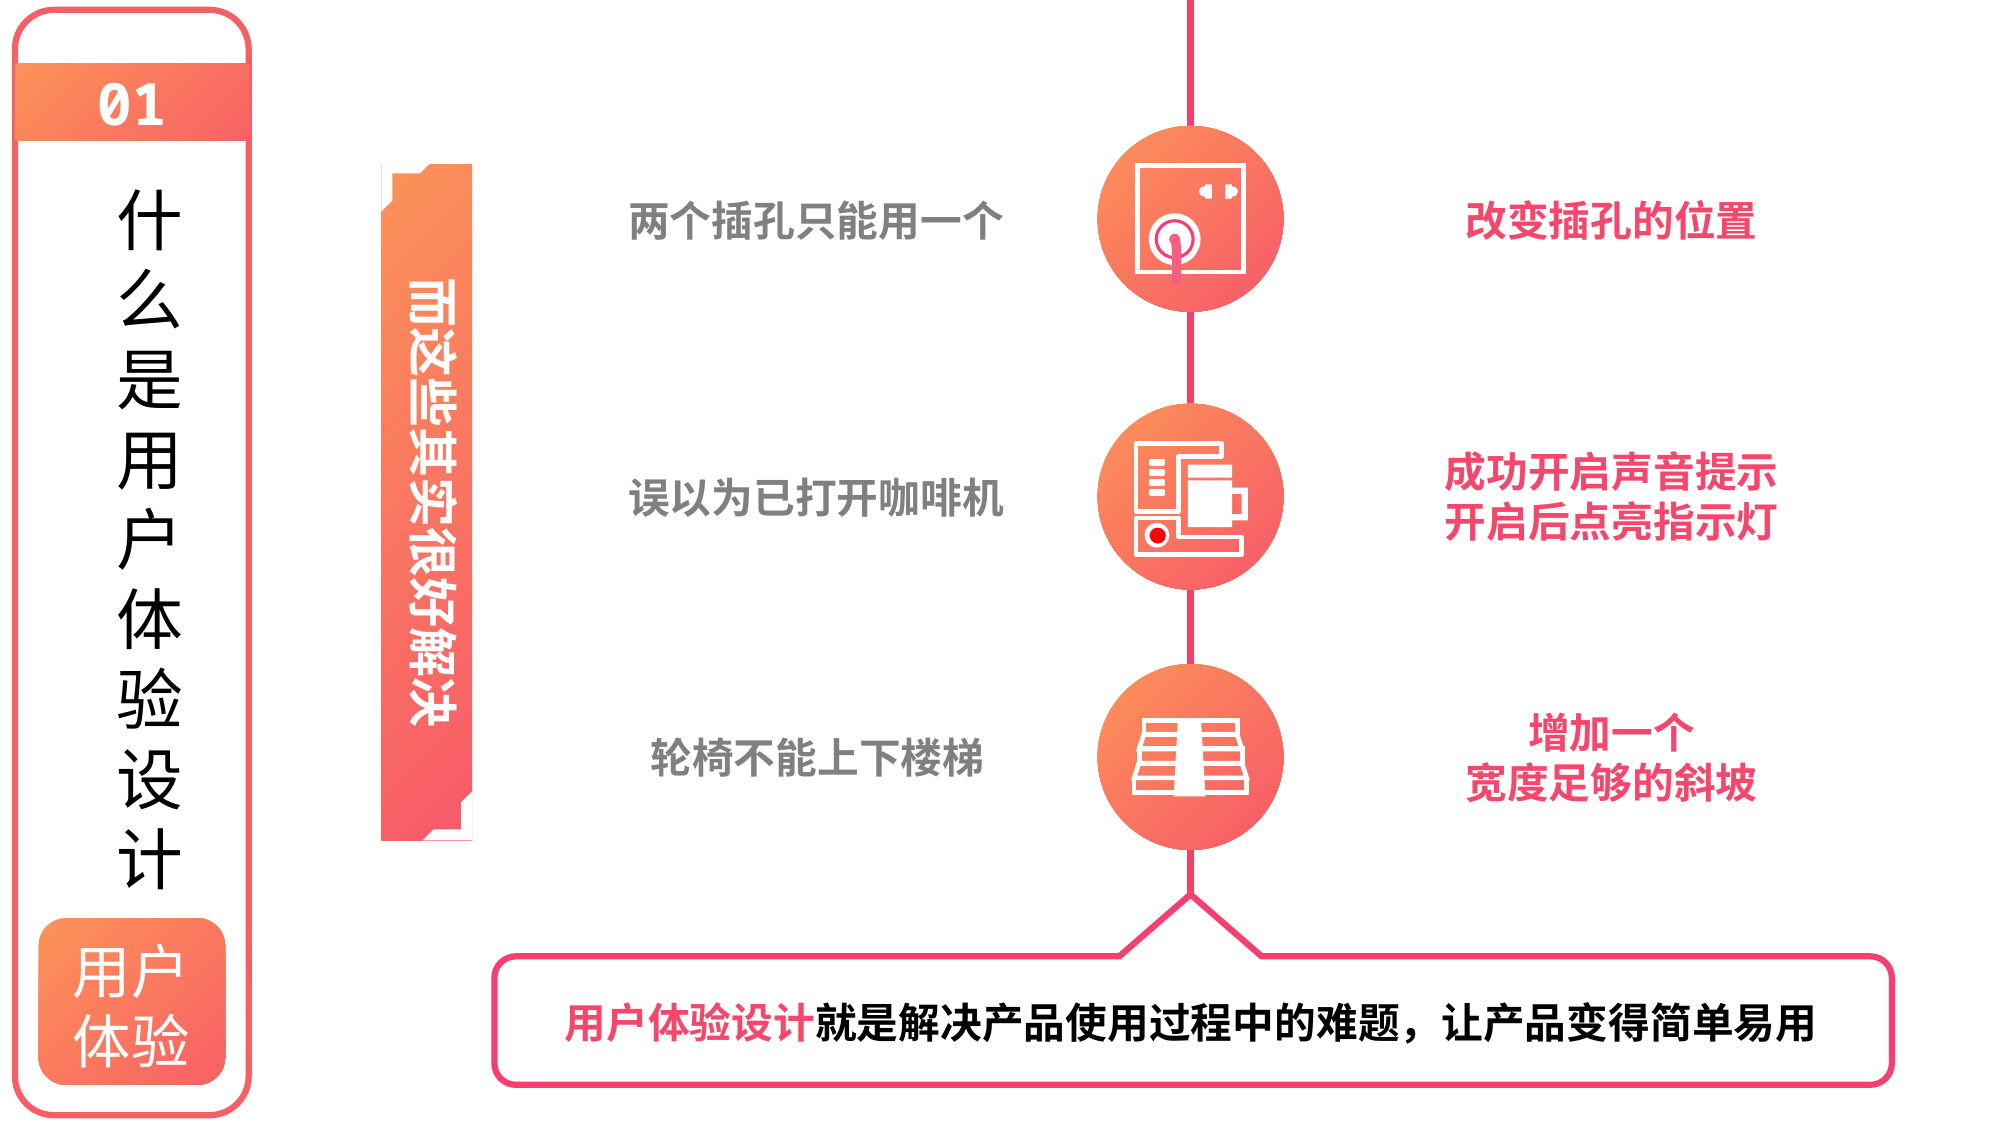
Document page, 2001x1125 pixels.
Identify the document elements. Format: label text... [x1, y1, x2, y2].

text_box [494, 894, 1892, 1085]
text_box 增加一个 宽度足够的斜坡 [1407, 699, 1816, 814]
text_box 轮椅不能上下楼梯 [613, 724, 1022, 790]
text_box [14, 9, 249, 1116]
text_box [1097, 0, 1284, 894]
text_box 两个插孔只能用一个 [613, 187, 1022, 252]
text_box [381, 162, 473, 841]
text_box 改变插孔的位置 [1407, 187, 1816, 252]
text_box 误以为已打开咖啡机 [613, 464, 1022, 529]
text_box 成功开启声音提示 开启后点亮指示灯 [1407, 438, 1816, 554]
